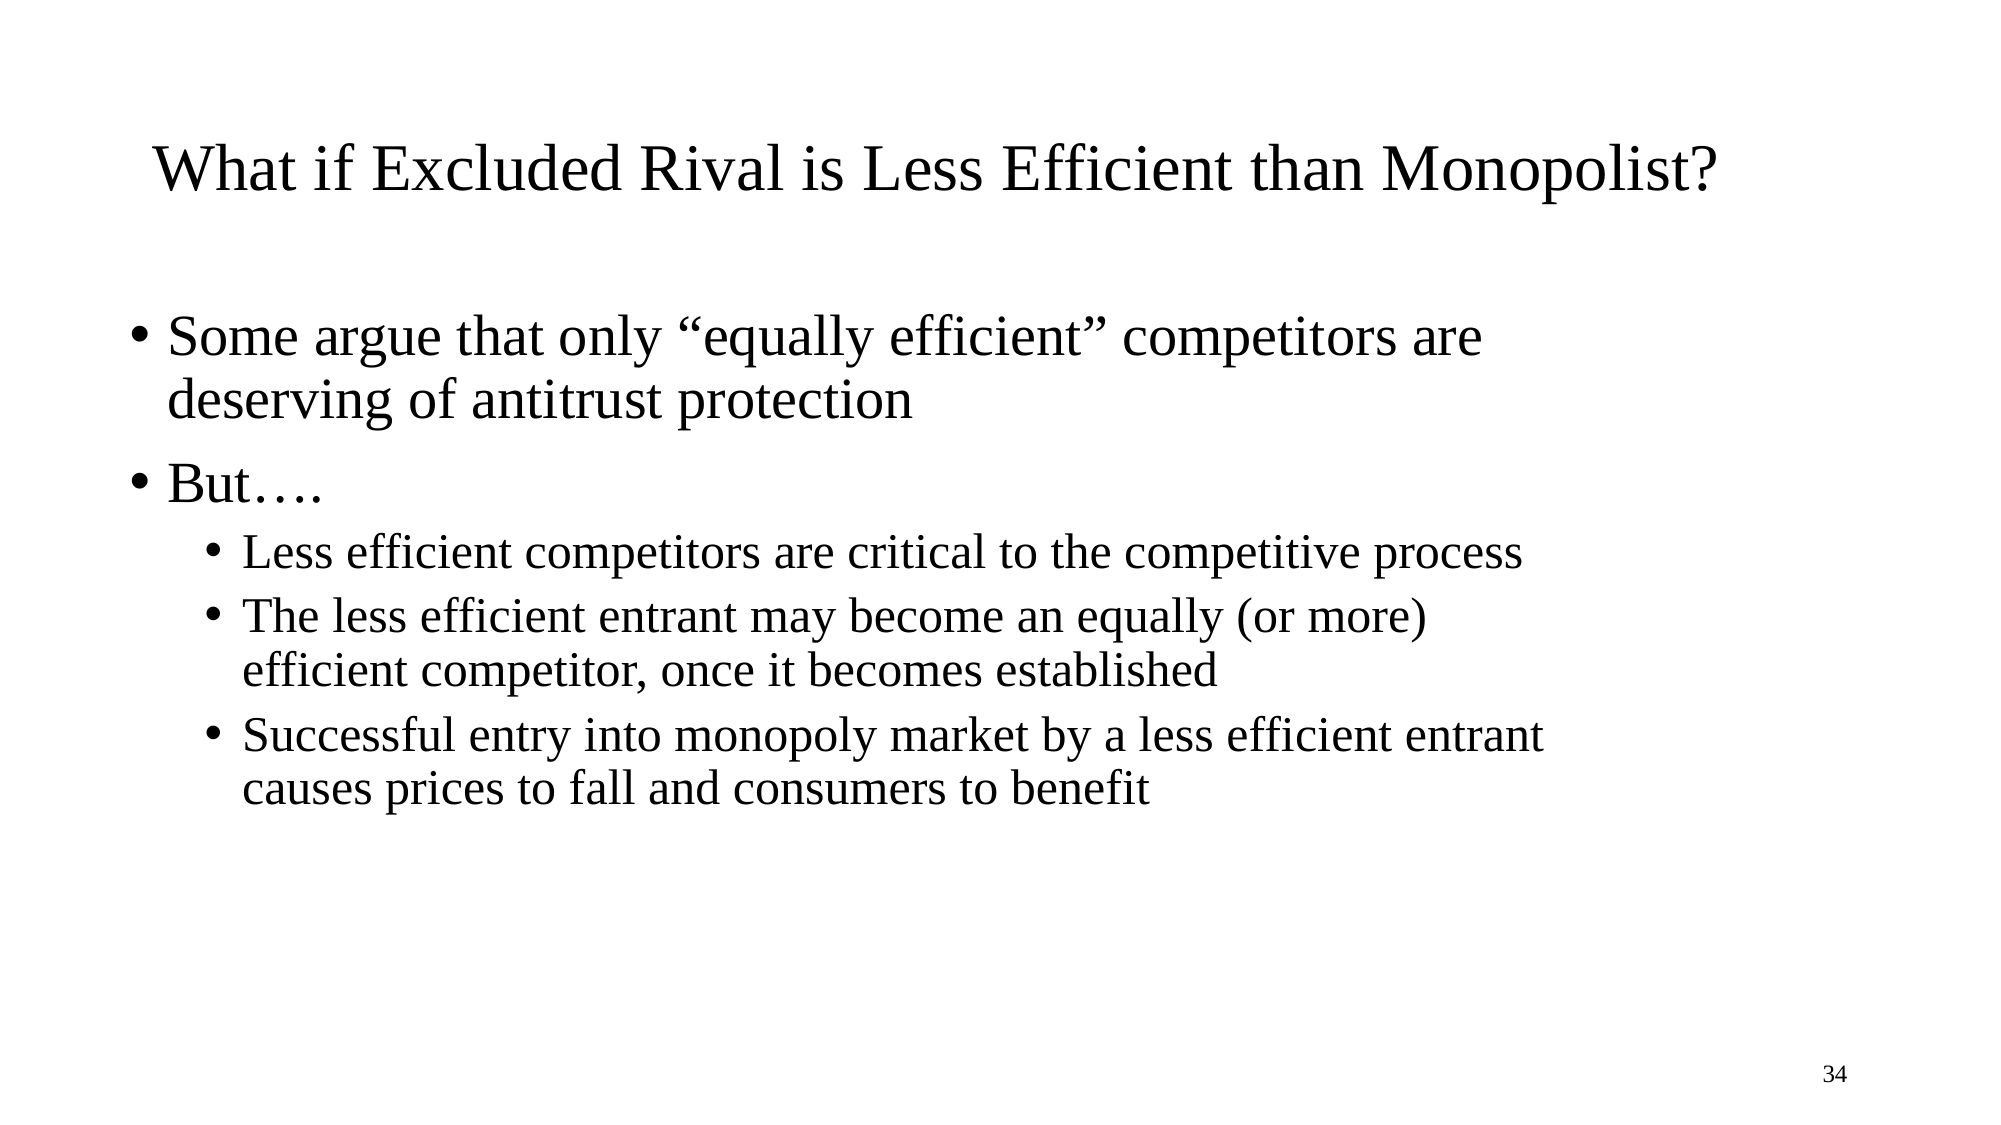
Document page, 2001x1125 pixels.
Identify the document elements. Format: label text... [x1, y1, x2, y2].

slide_number 34 [1412, 1042, 1863, 1103]
title What if Excluded Rival is Less Efficient than Monopolist? [137, 59, 1863, 278]
list Some argue that only “equally efficient” competitors are deserving of antitrust protection But…. Less efficient competitors are critical to the competitive process The less efficient entrant may become an equally (or more) efficient competitor, once it becomes established Successful entry into monopoly market by a less efficient entrant causes prices to fall and consumers to benefit [114, 297, 1599, 1073]
